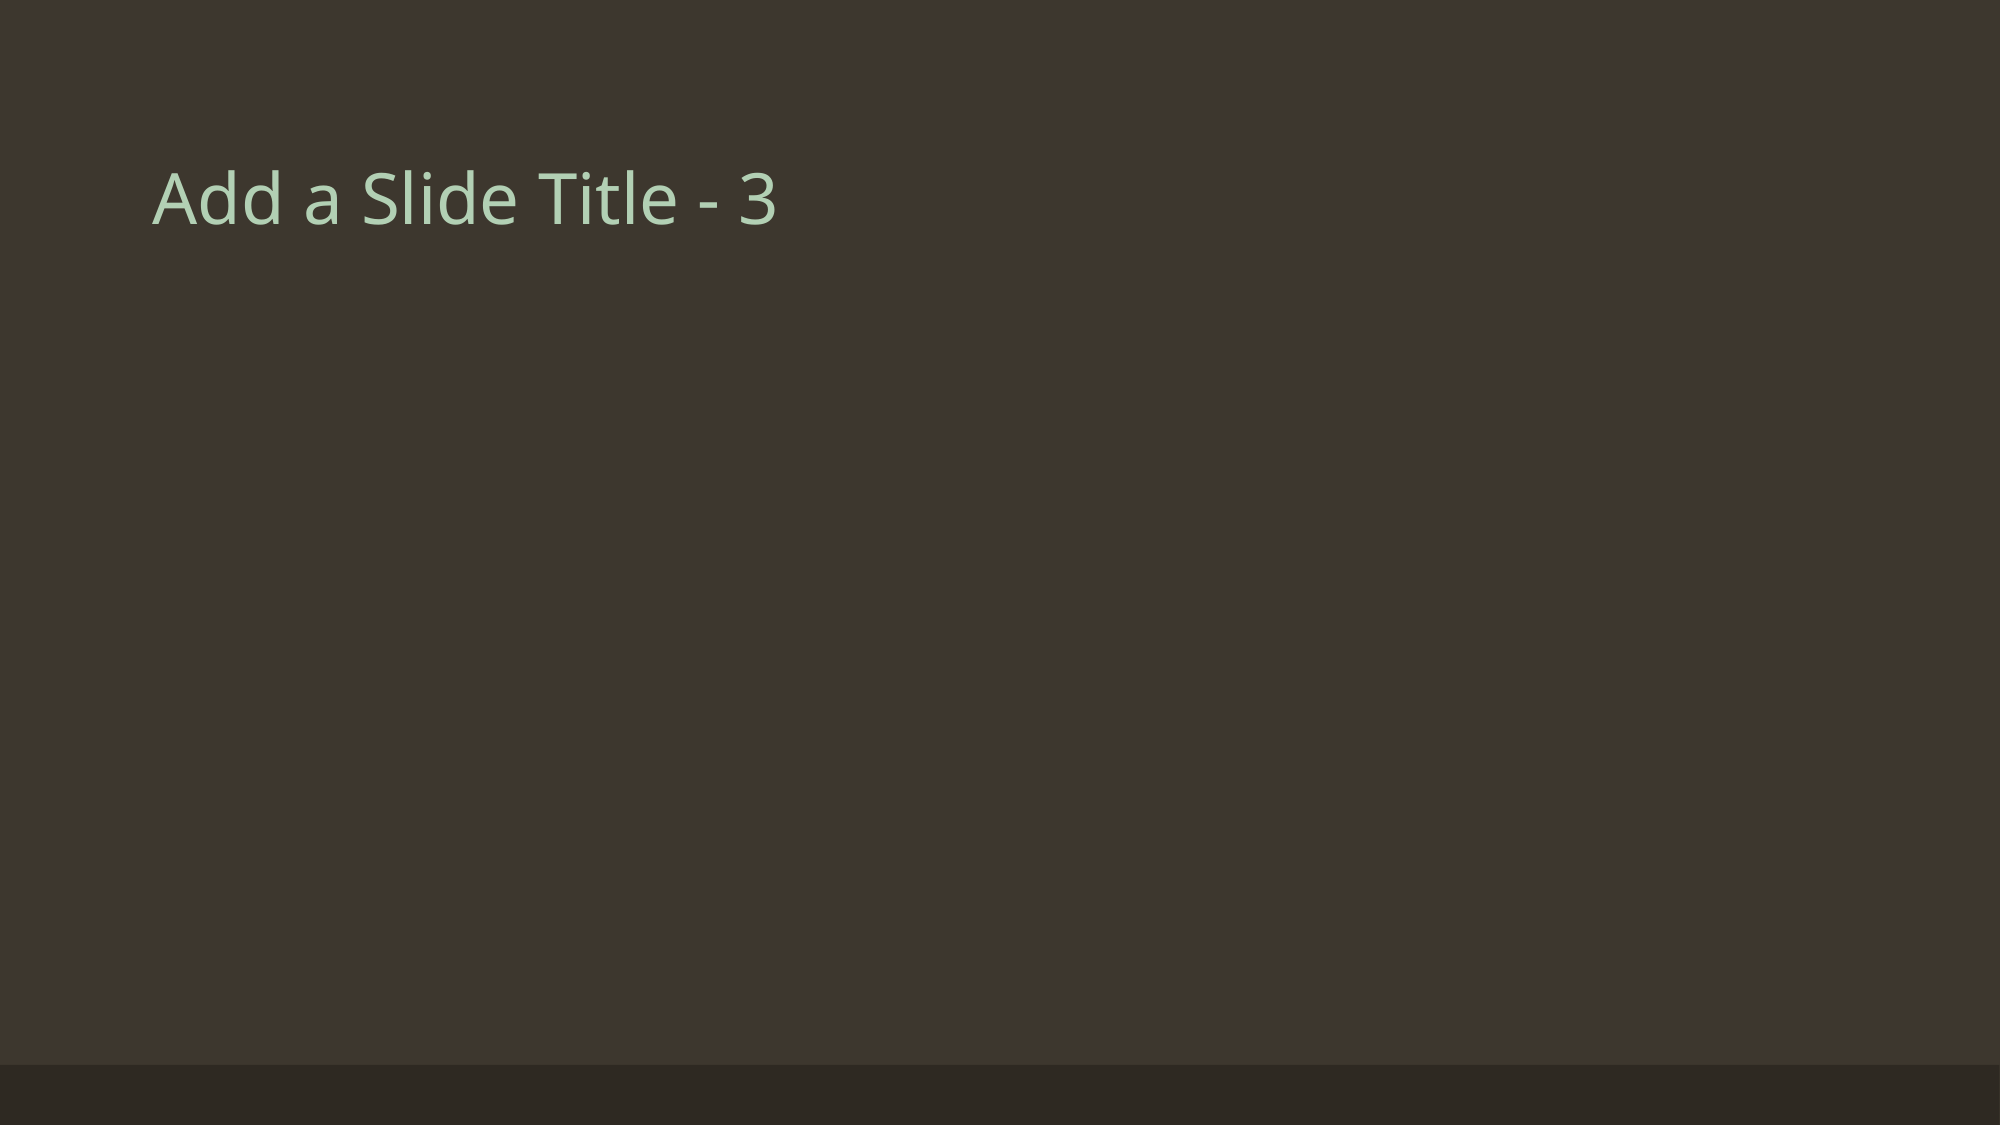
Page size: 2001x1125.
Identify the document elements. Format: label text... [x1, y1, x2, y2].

title Add a Slide Title - 3 [137, 59, 1863, 248]
